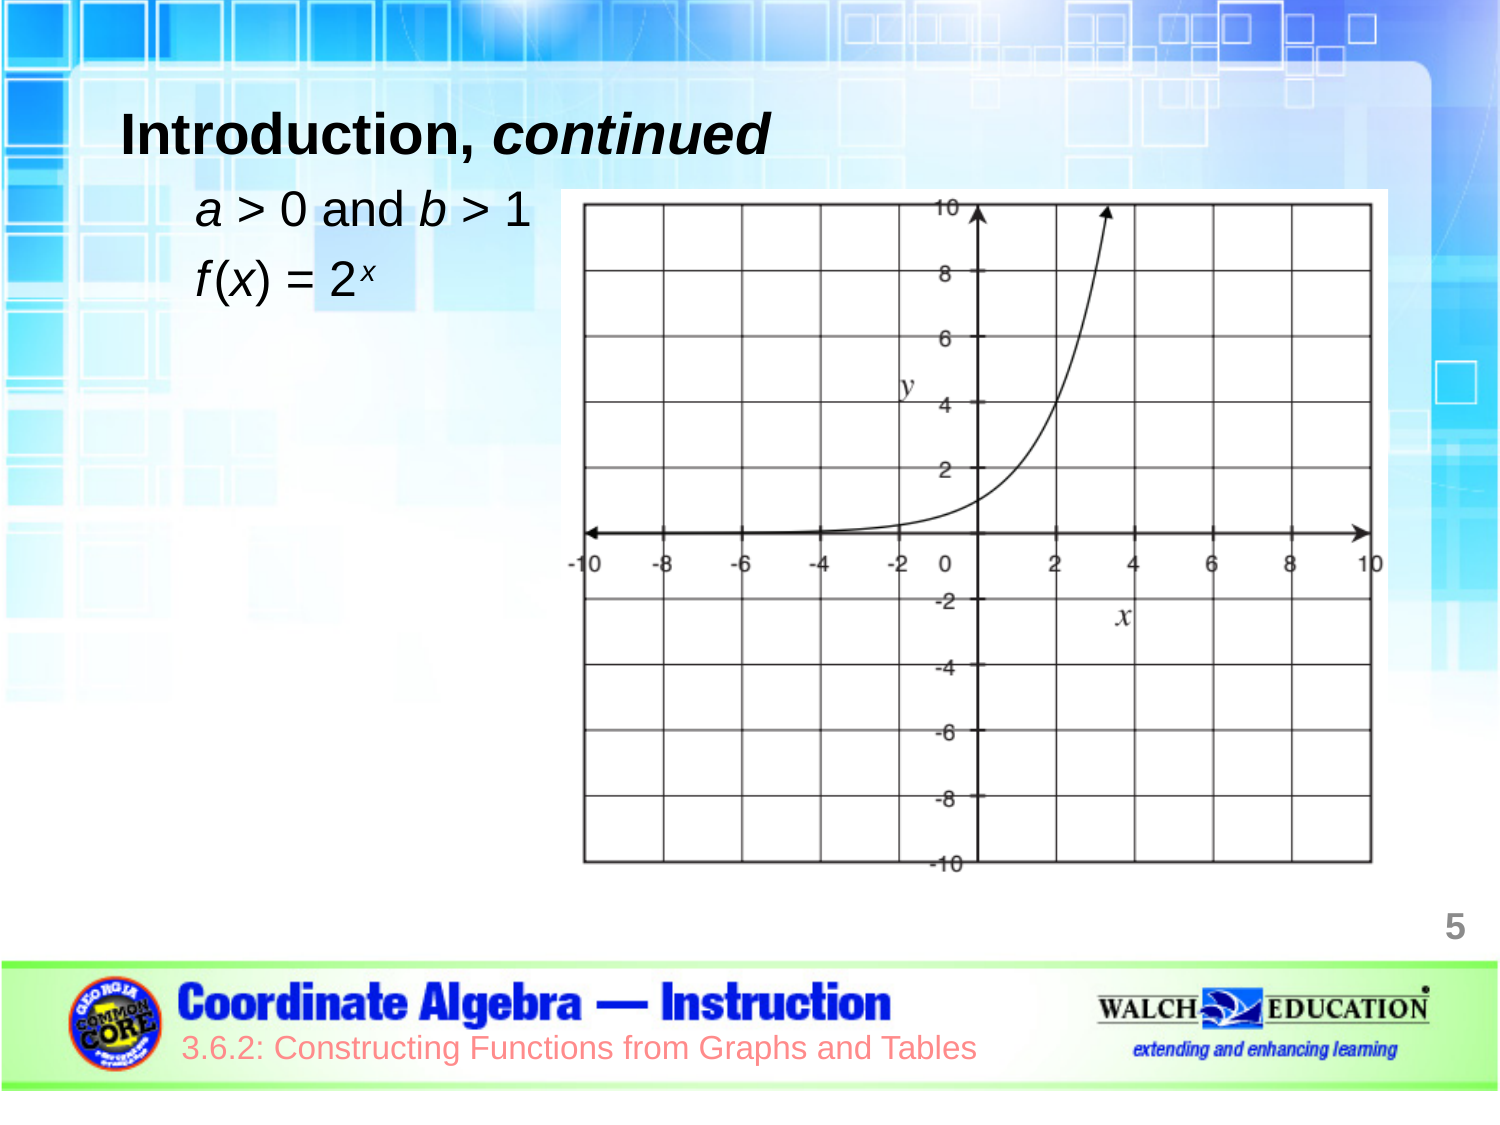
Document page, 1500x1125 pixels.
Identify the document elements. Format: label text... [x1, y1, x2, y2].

footer 3.6.2: Constructing Functions from Graphs and Tables [166, 1024, 1080, 1069]
slide_number 5 [1361, 901, 1481, 949]
subtitle Introduction, continued a > 0 and b > 1 f (x) = 2 x [105, 88, 1411, 909]
picture [1, 0, 1500, 1091]
